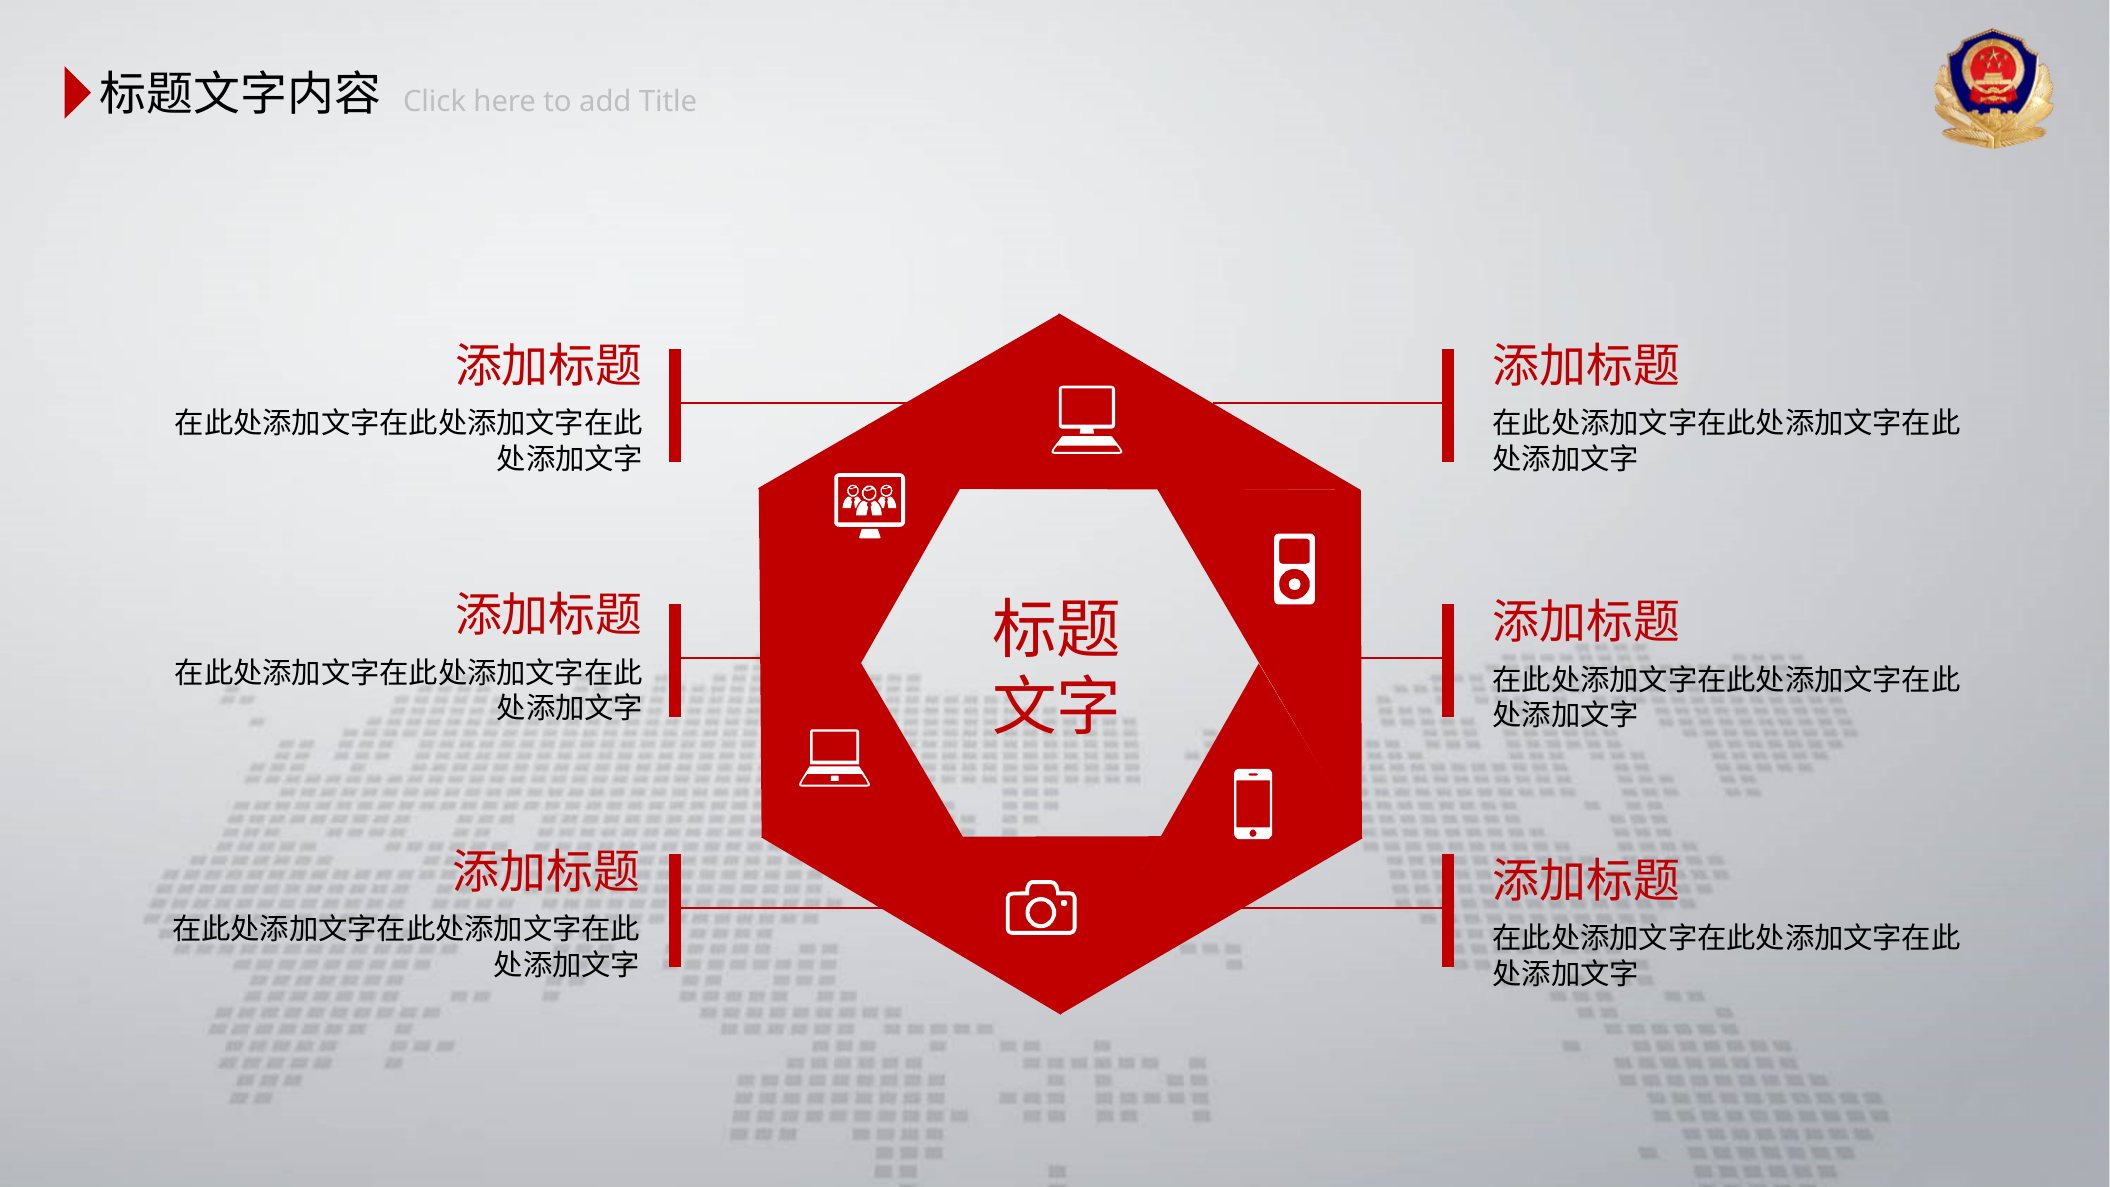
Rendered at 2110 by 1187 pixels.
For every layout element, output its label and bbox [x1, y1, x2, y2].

picture [0, 0, 2110, 1187]
text_box [64, 55, 721, 128]
text_box [145, 327, 909, 990]
text_box [698, 244, 1423, 1085]
text_box [1212, 327, 1988, 999]
